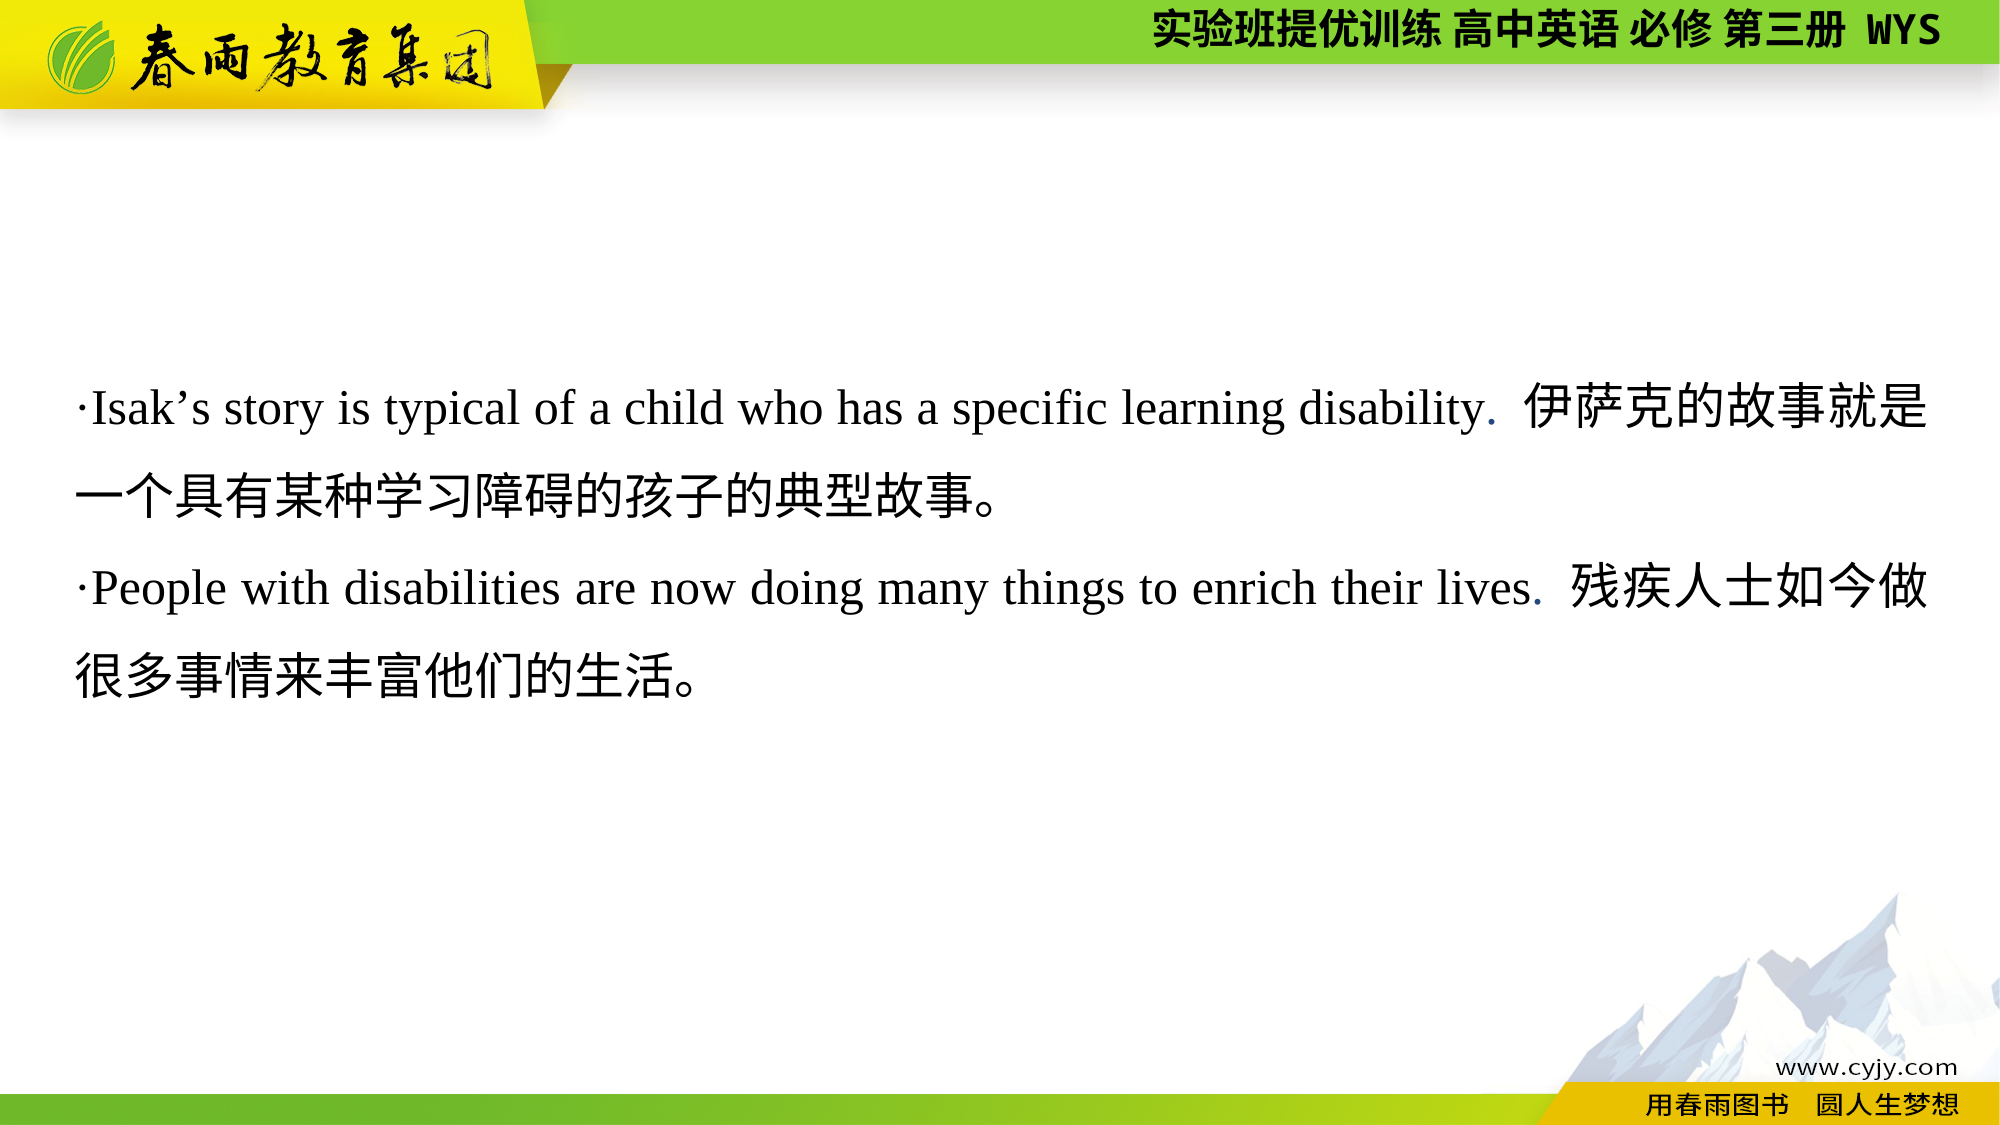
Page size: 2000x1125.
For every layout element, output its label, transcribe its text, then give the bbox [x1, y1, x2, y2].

picture [0, 0, 2000, 1125]
list ·Isak’s story is typical of a child who has a specific learning disability. 伊萨克的故事就是一个具有某种学习障碍的孩子的典型故事。 ·People with disabilities are now doing many things to enrich their lives. 残疾人士如今做很多事情来丰富他们的生活。 [59, 337, 1944, 705]
